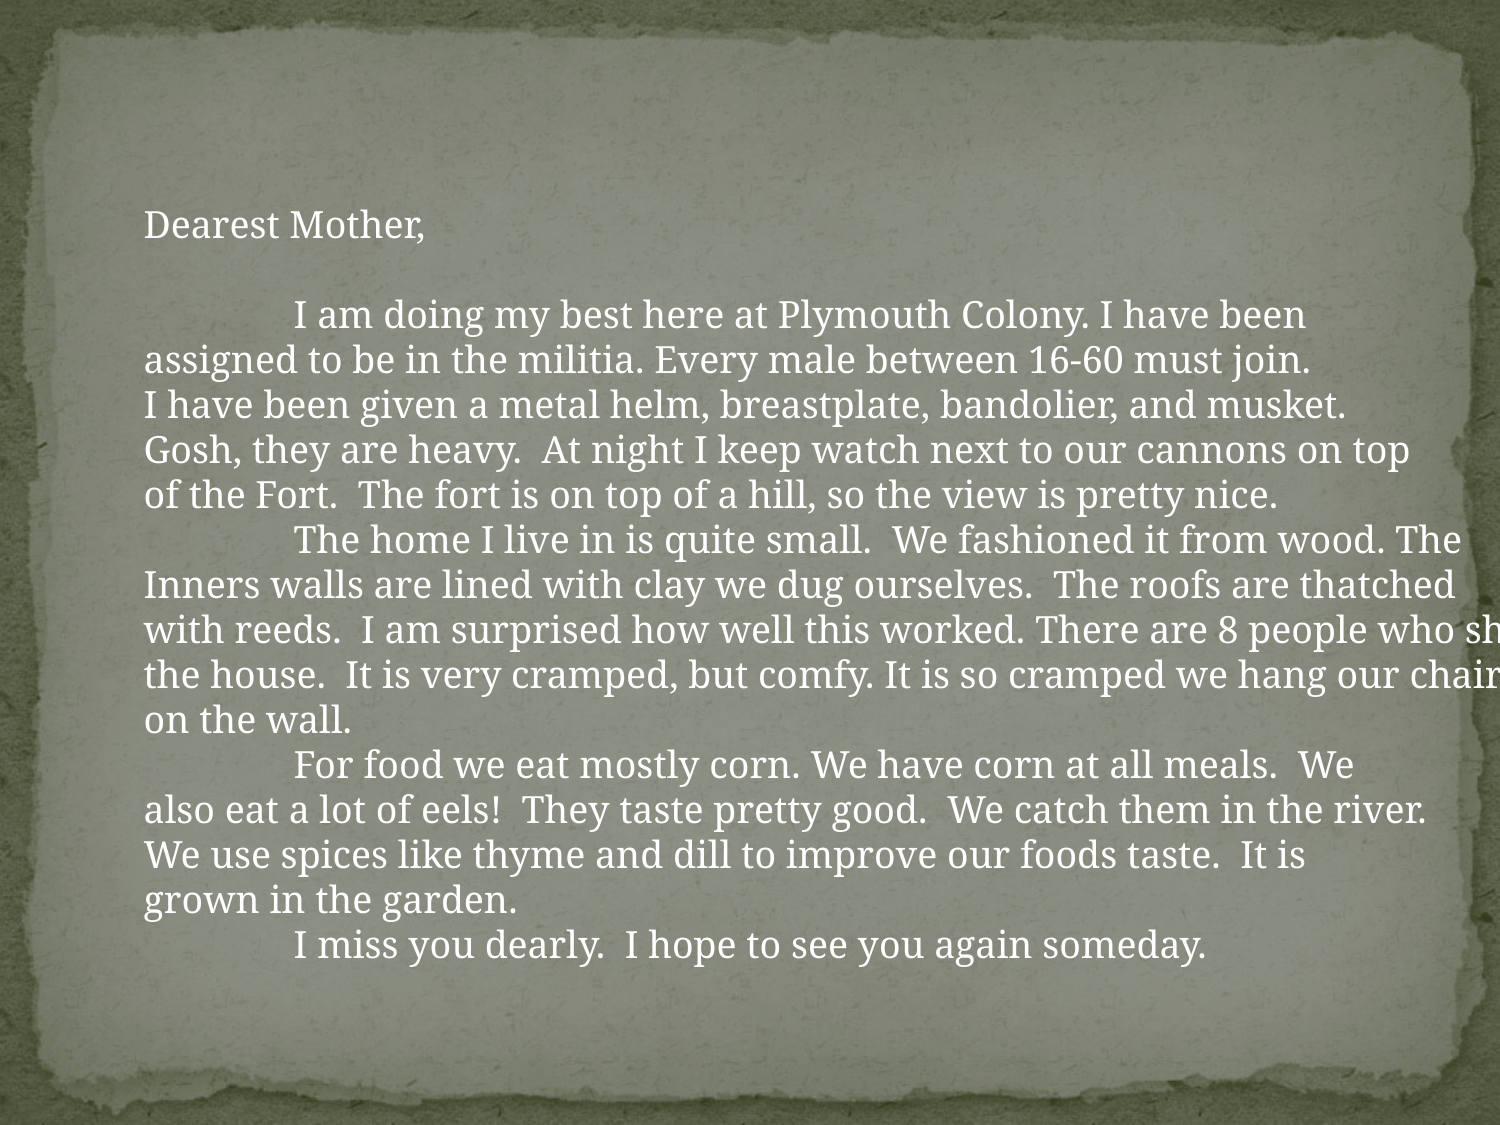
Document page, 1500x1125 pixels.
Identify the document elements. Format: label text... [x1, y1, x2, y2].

text_box Dearest Mother, I am doing my best here at Plymouth Colony. I have been assigned to be in the militia. Every male between 16-60 must join. I have been given a metal helm, breastplate, bandolier, and musket. Gosh, they are heavy. At night I keep watch next to our cannons on top of the Fort. The fort is on top of a hill, so the view is pretty nice. The home I live in is quite small. We fashioned it from wood. The Inners walls are lined with clay we dug ourselves. The roofs are thatched with reeds. I am surprised how well this worked. There are 8 people who share the house. It is very cramped, but comfy. It is so cramped we hang our chairs on the wall. For food we eat mostly corn. We have corn at all meals. We also eat a lot of eels! They taste pretty good. We catch them in the river. We use spices like thyme and dill to improve our foods taste. It is grown in the garden. I miss you dearly. I hope to see you again someday. [128, 193, 1500, 1108]
